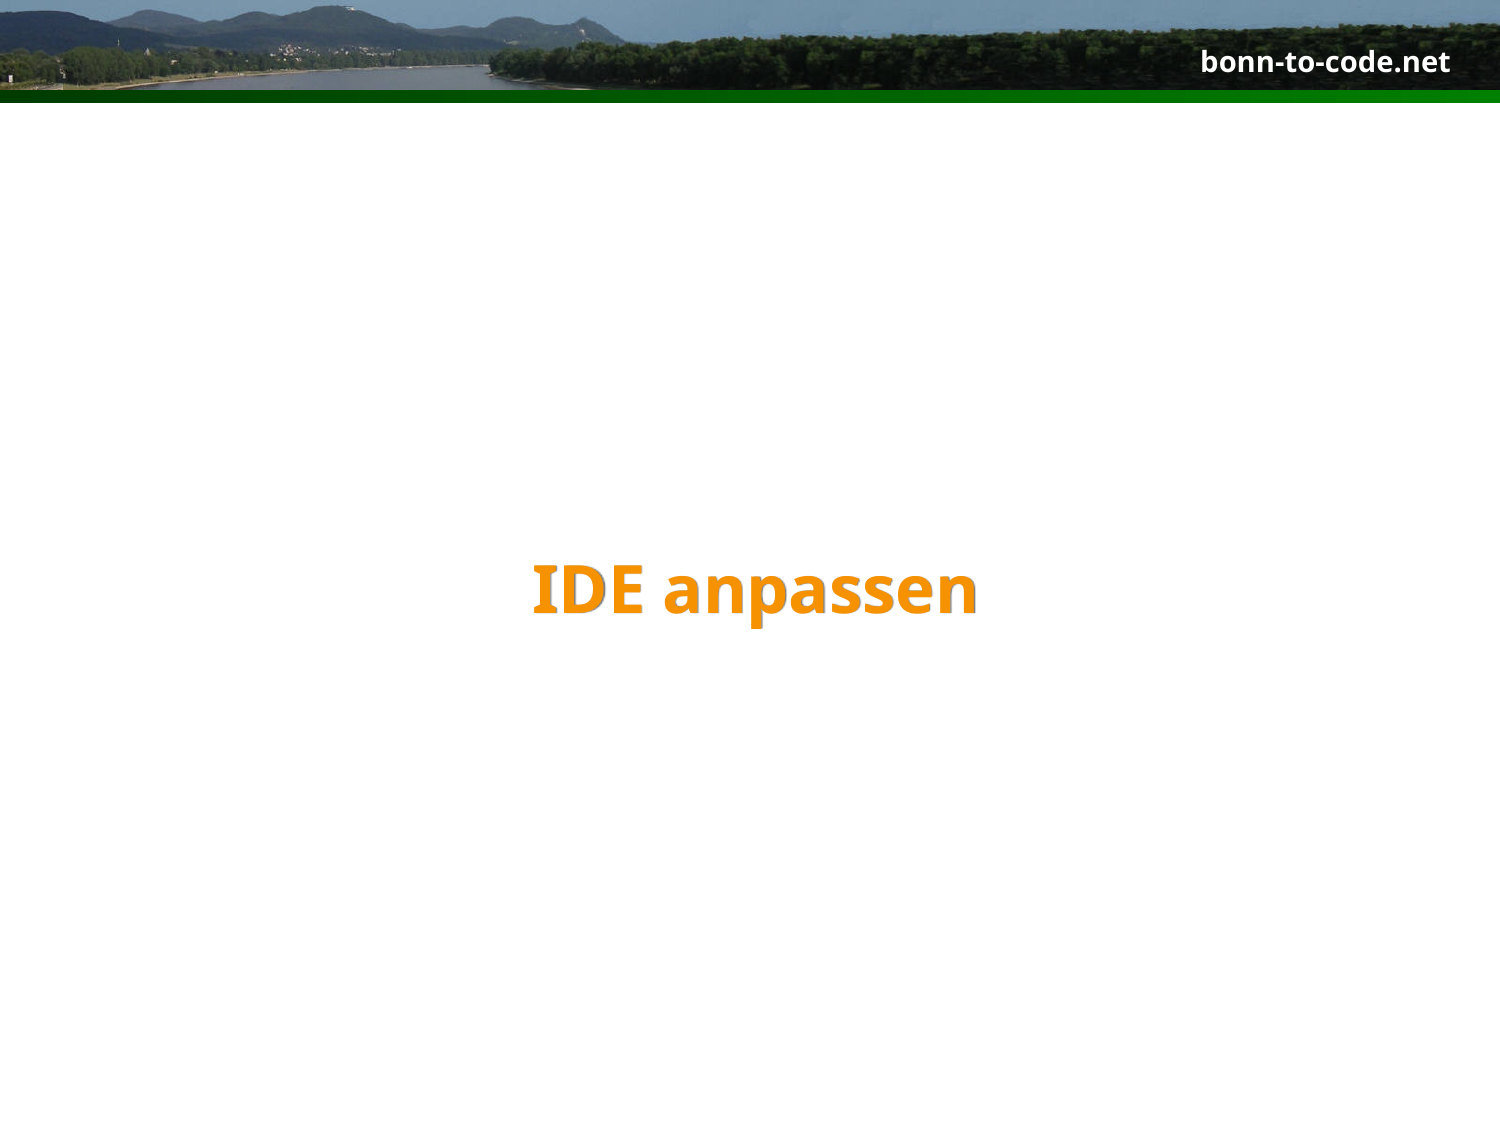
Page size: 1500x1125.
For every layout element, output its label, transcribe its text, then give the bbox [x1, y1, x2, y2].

title IDE anpassen [118, 538, 1394, 658]
picture [0, 0, 1500, 90]
